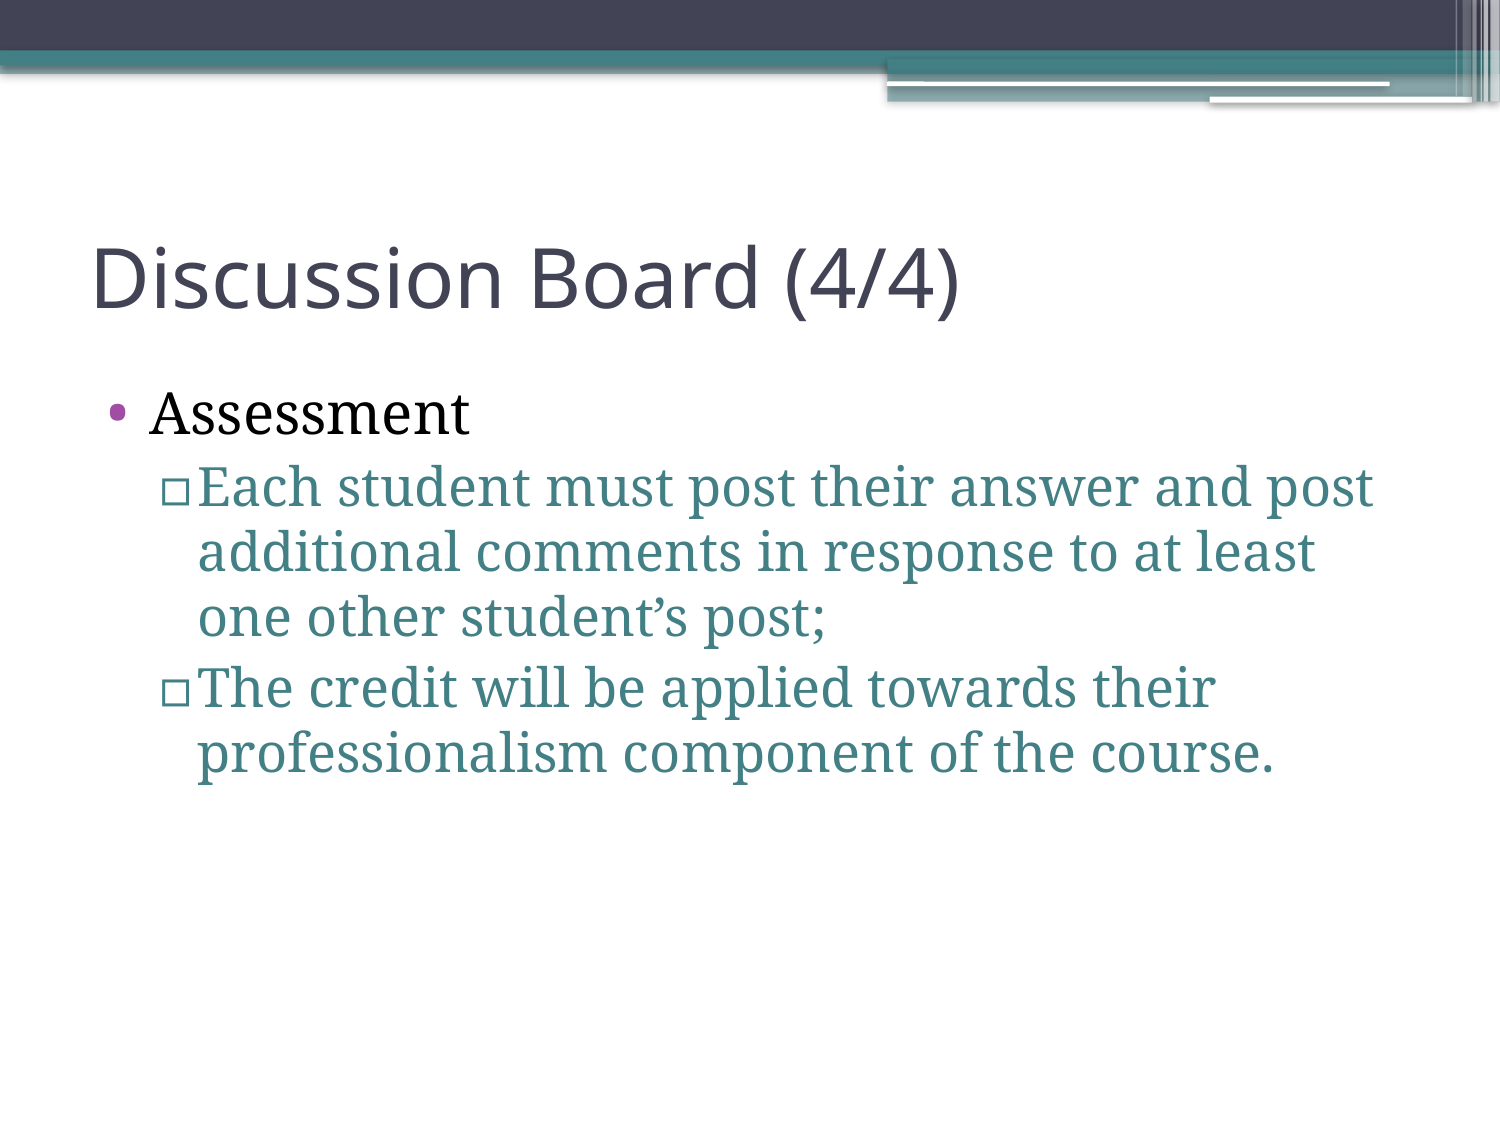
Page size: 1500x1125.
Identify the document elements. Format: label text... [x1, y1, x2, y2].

title Discussion Board (4/4) [75, 187, 1425, 363]
list Assessment Each student must post their answer and post additional comments in response to at least one other student’s post; The credit will be applied towards their professionalism component of the course. [75, 368, 1425, 1079]
